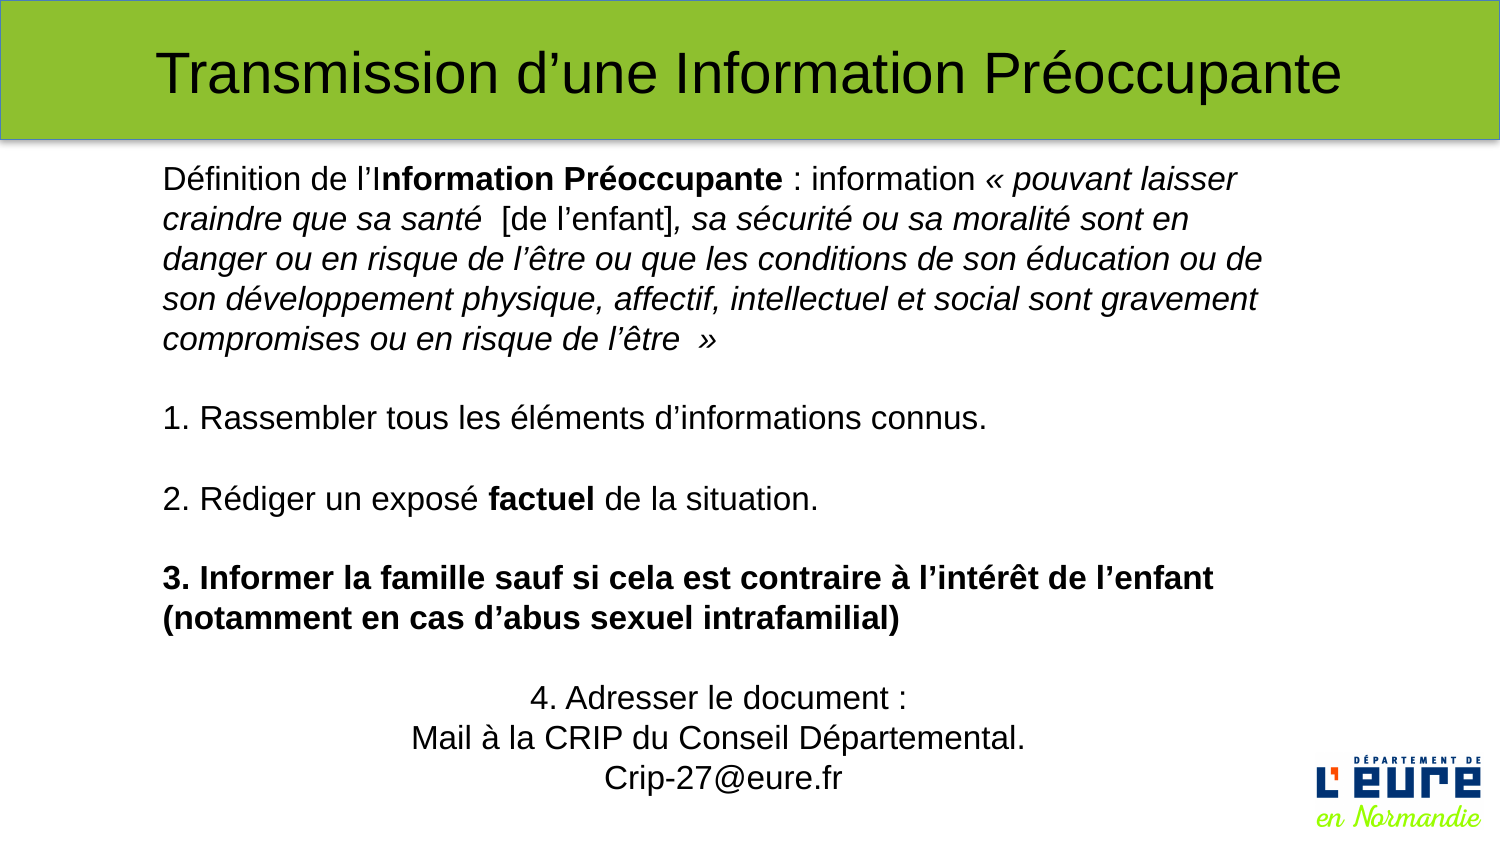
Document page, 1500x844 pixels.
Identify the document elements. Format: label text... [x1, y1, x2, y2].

text_box Définition de l’Information Préoccupante : information « pouvant laisser craindre que sa santé [de l’enfant], sa sécurité ou sa moralité sont en danger ou en risque de l’être ou que les conditions de son éducation ou de son développement physique, affectif, intellectuel et social sont gravement compromises ou en risque de l’être » 1. Rassembler tous les éléments d’informations connus. 2. Rédiger un exposé factuel de la situation. 3. Informer la famille sauf si cela est contraire à l’intérêt de l’enfant (notamment en cas d’abus sexuel intrafamilial) 4. Adresser le document : Mail à la CRIP du Conseil Départemental. Crip-27@eure.fr [147, 149, 1300, 844]
text_box Transmission d’une Information Préoccupante [0, 0, 1500, 140]
picture [1315, 752, 1484, 831]
